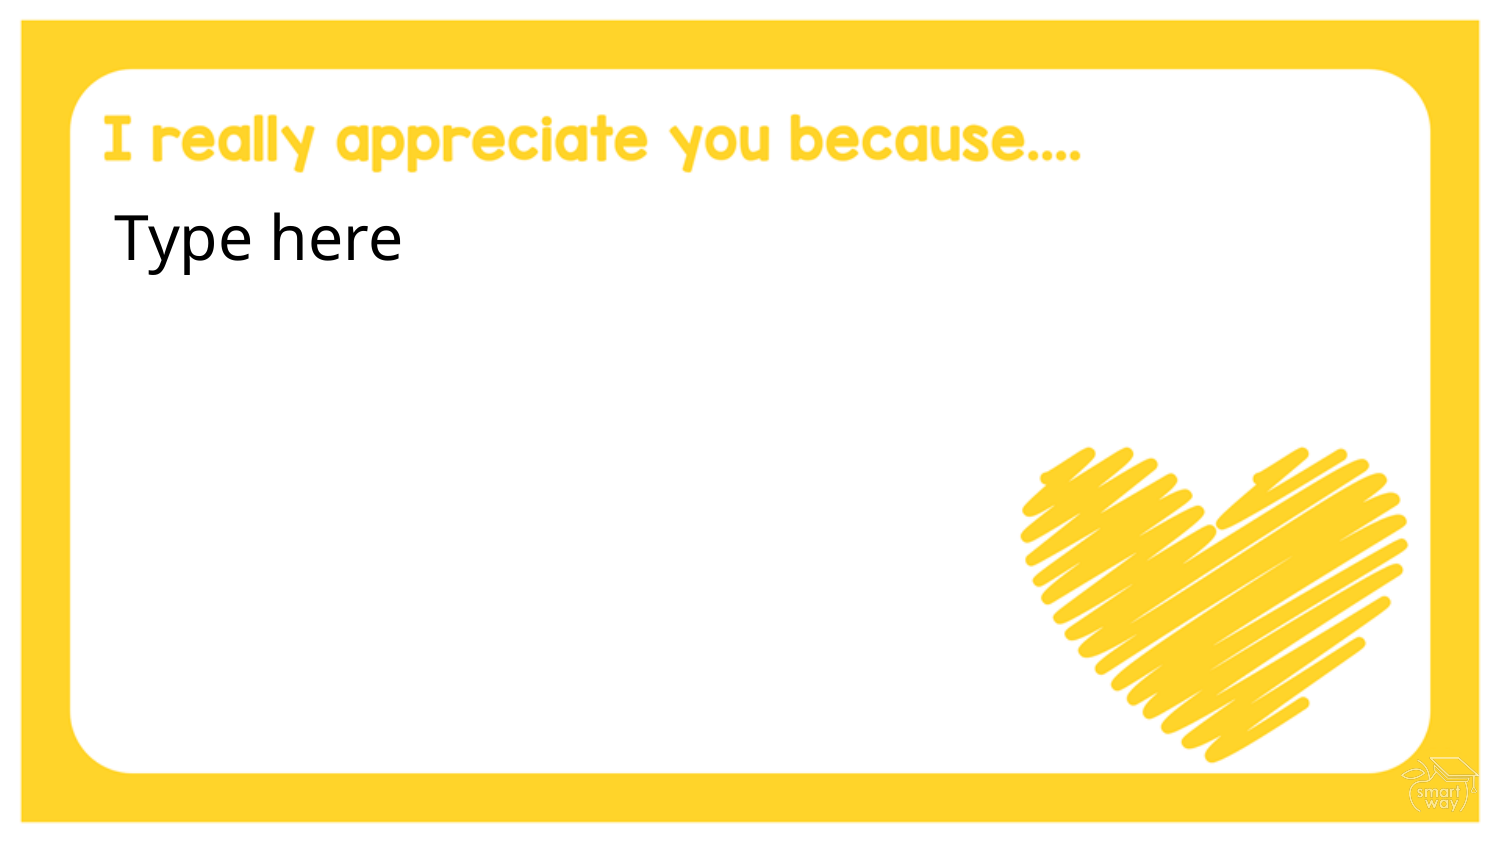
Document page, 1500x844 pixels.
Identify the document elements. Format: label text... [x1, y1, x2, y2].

picture [0, 0, 1500, 844]
text_box Type here [99, 183, 720, 289]
text_box [1413, 746, 1466, 755]
